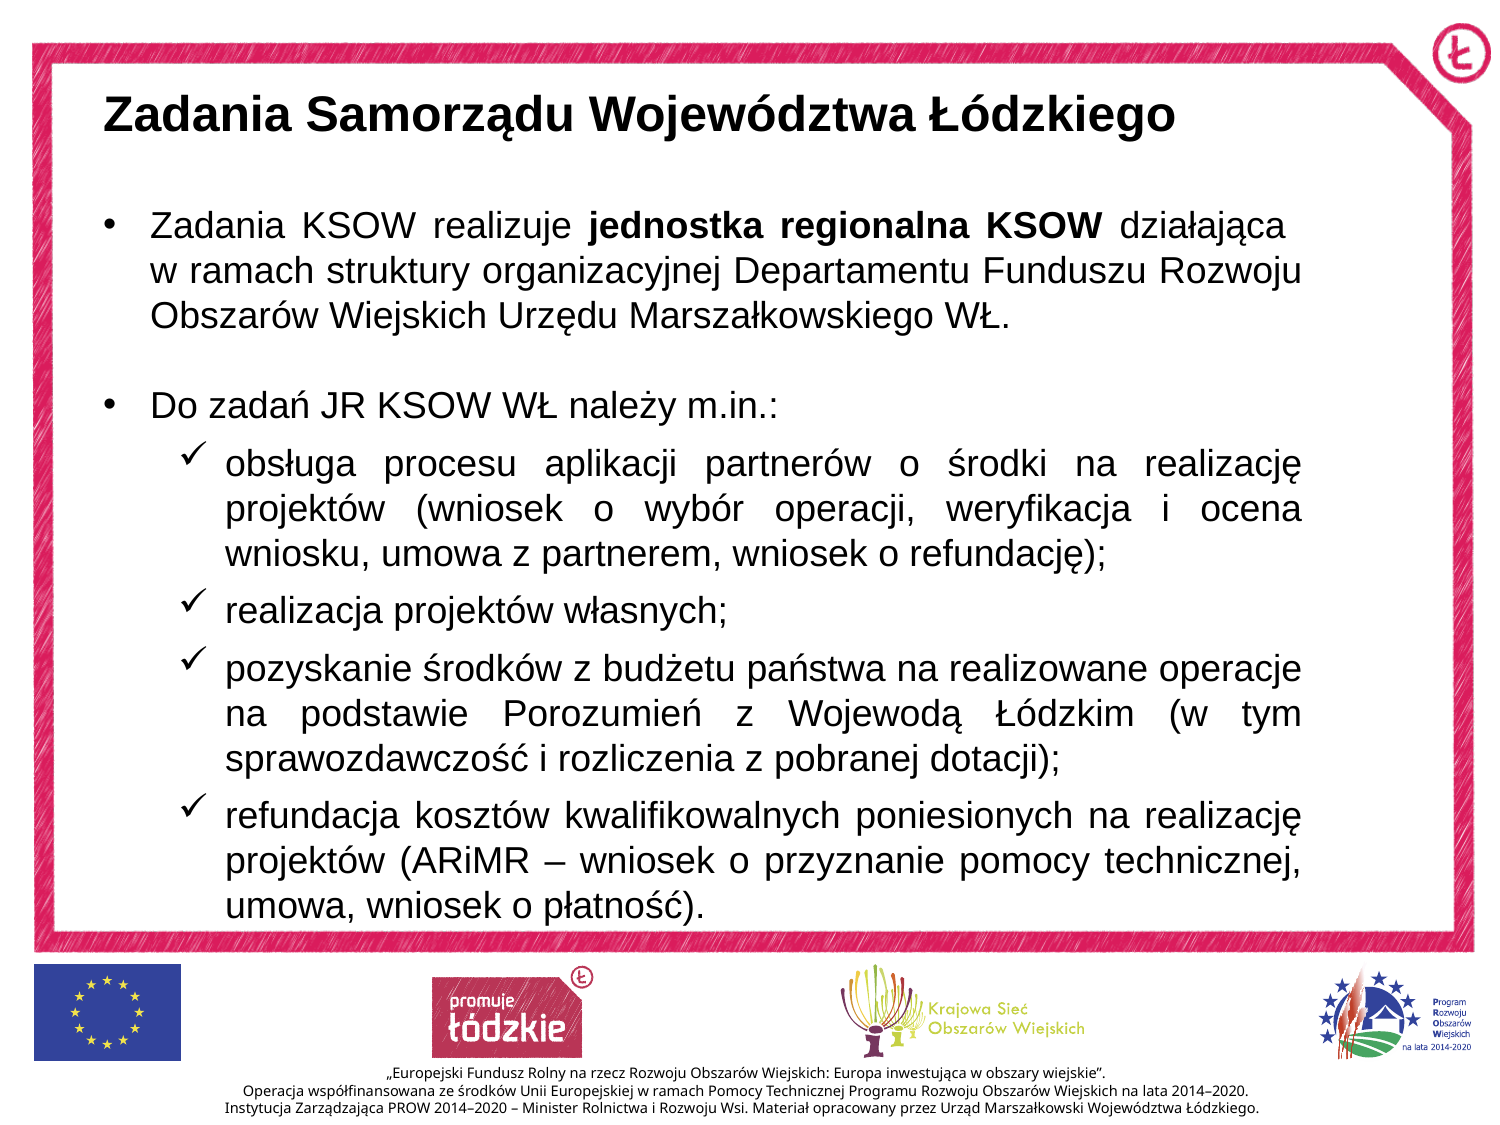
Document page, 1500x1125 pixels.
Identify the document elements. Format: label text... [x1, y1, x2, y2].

text_box „Europejski Fundusz Rolny na rzecz Rozwoju Obszarów Wiejskich: Europa inwestująca w obszary wiejskie”. Operacja współfinansowana ze środków Unii Europejskiej w ramach Pomocy Technicznej Programu Rozwoju Obszarów Wiejskich na lata 2014–2020. Instytucja Zarządzająca PROW 2014–2020 – Minister Rolnictwa i Rozwoju Wsi. Materiał opracowany przez Urząd Marszałkowski Województwa Łódzkiego. [209, 1071, 1283, 1124]
picture [32, 959, 1474, 1063]
picture [31, 23, 1491, 953]
